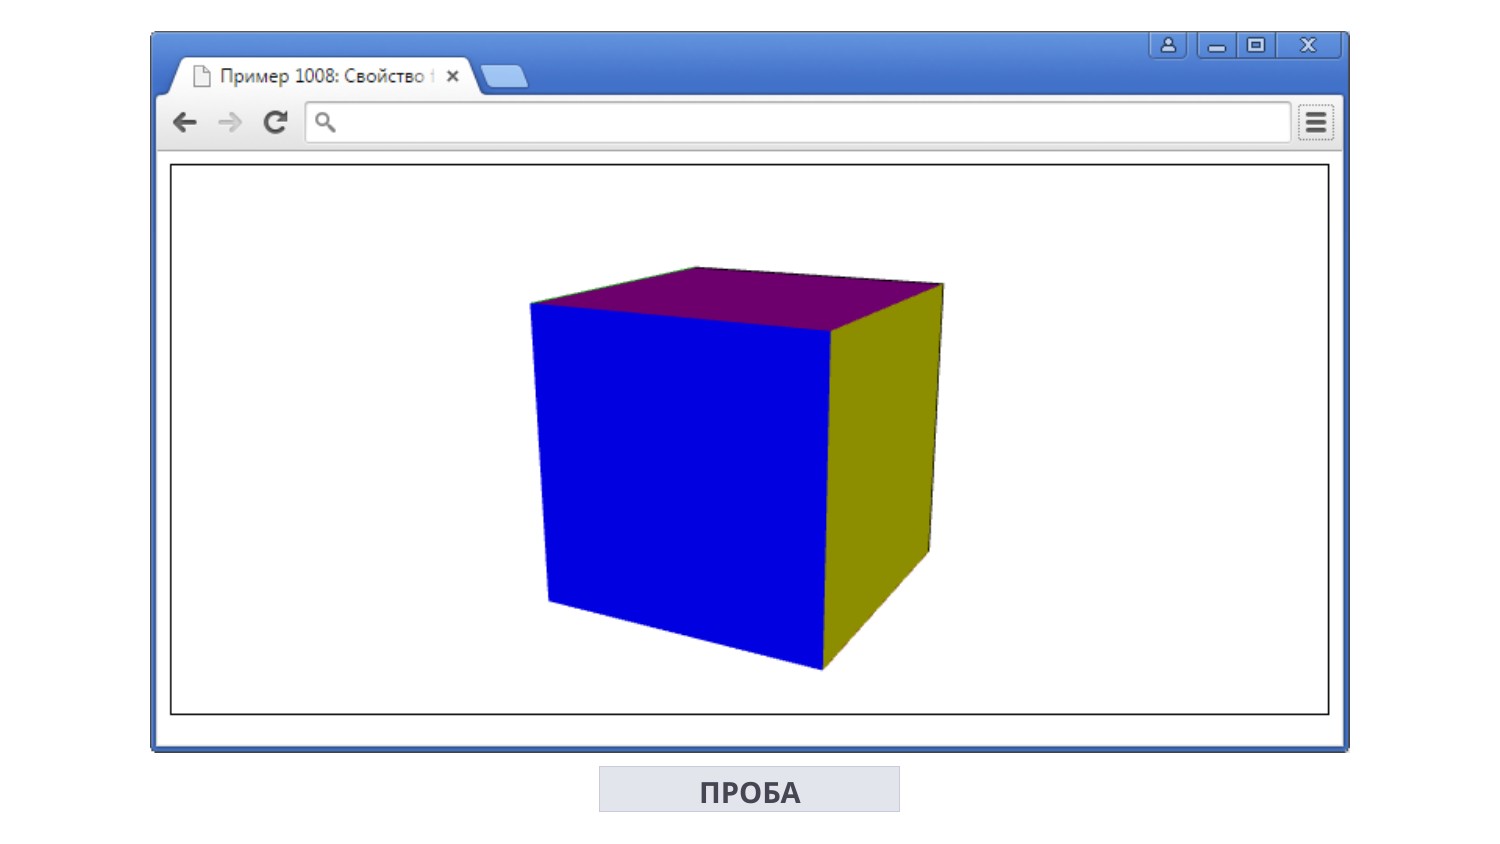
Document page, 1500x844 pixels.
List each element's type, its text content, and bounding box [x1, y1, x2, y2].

picture [149, 31, 1351, 753]
text_box ПРОБА [599, 766, 900, 812]
